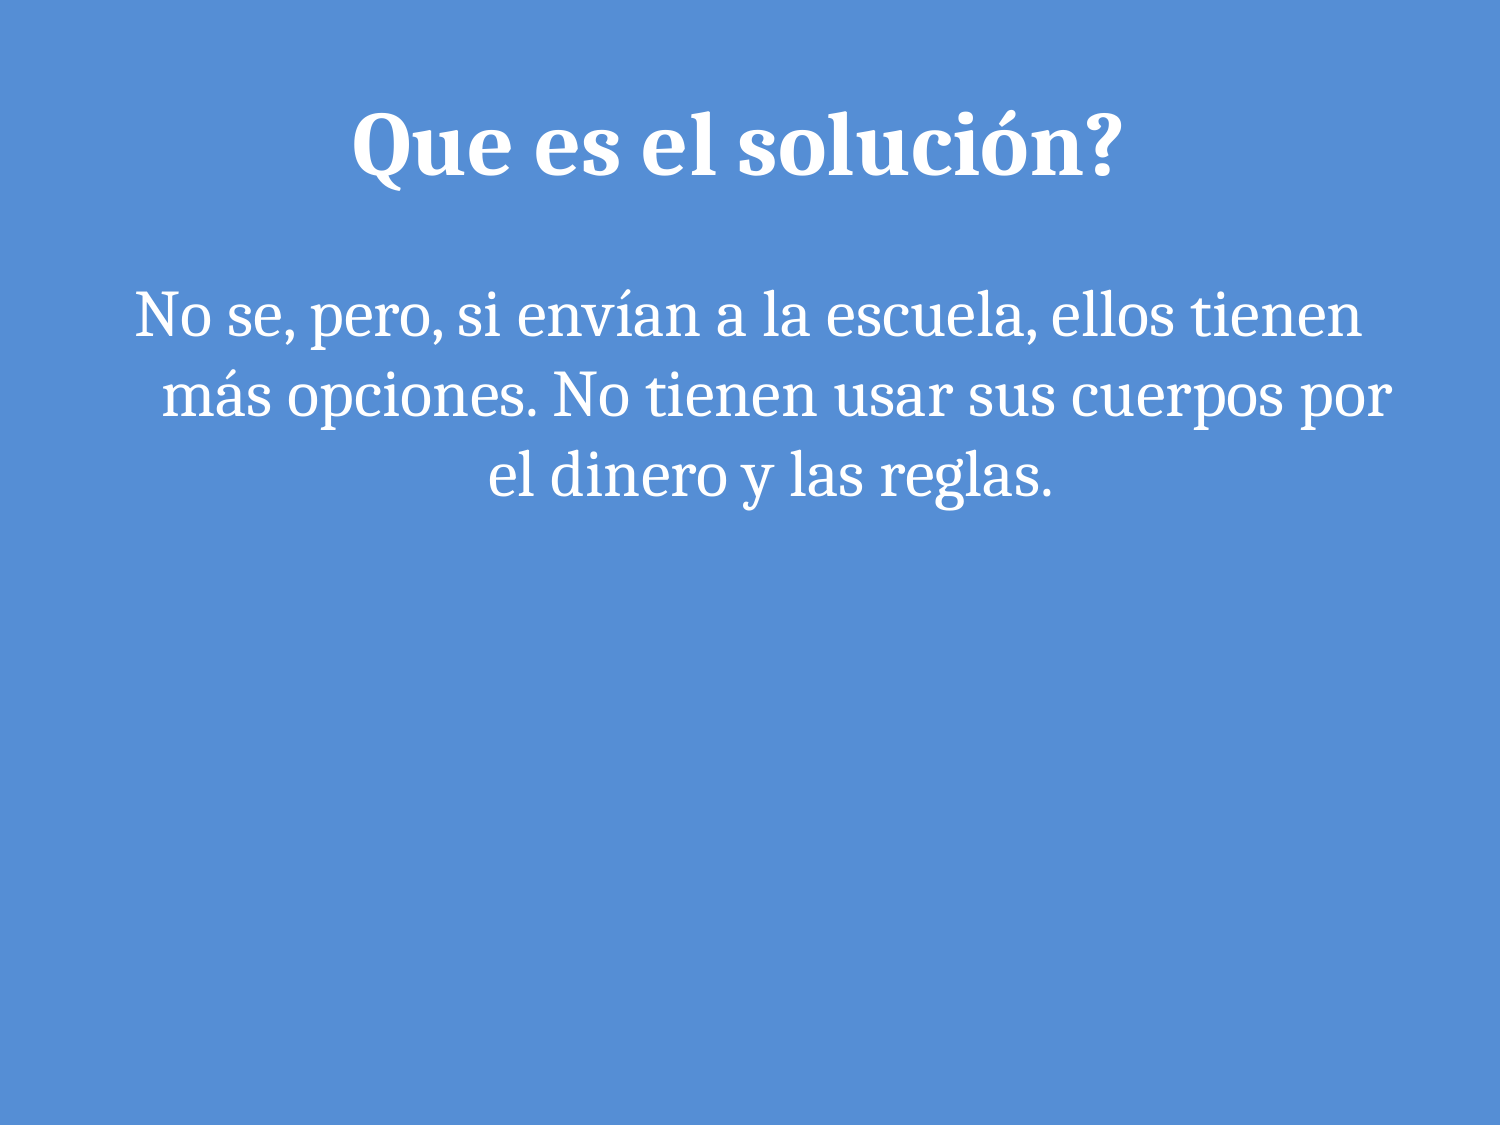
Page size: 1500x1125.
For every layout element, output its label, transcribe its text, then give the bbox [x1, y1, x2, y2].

title Que es el solución? [74, 44, 1426, 233]
list No se, pero, si envían a la escuela, ellos tienen más opciones. No tienen usar sus cuerpos por el dinero y las reglas. [74, 262, 1426, 1006]
